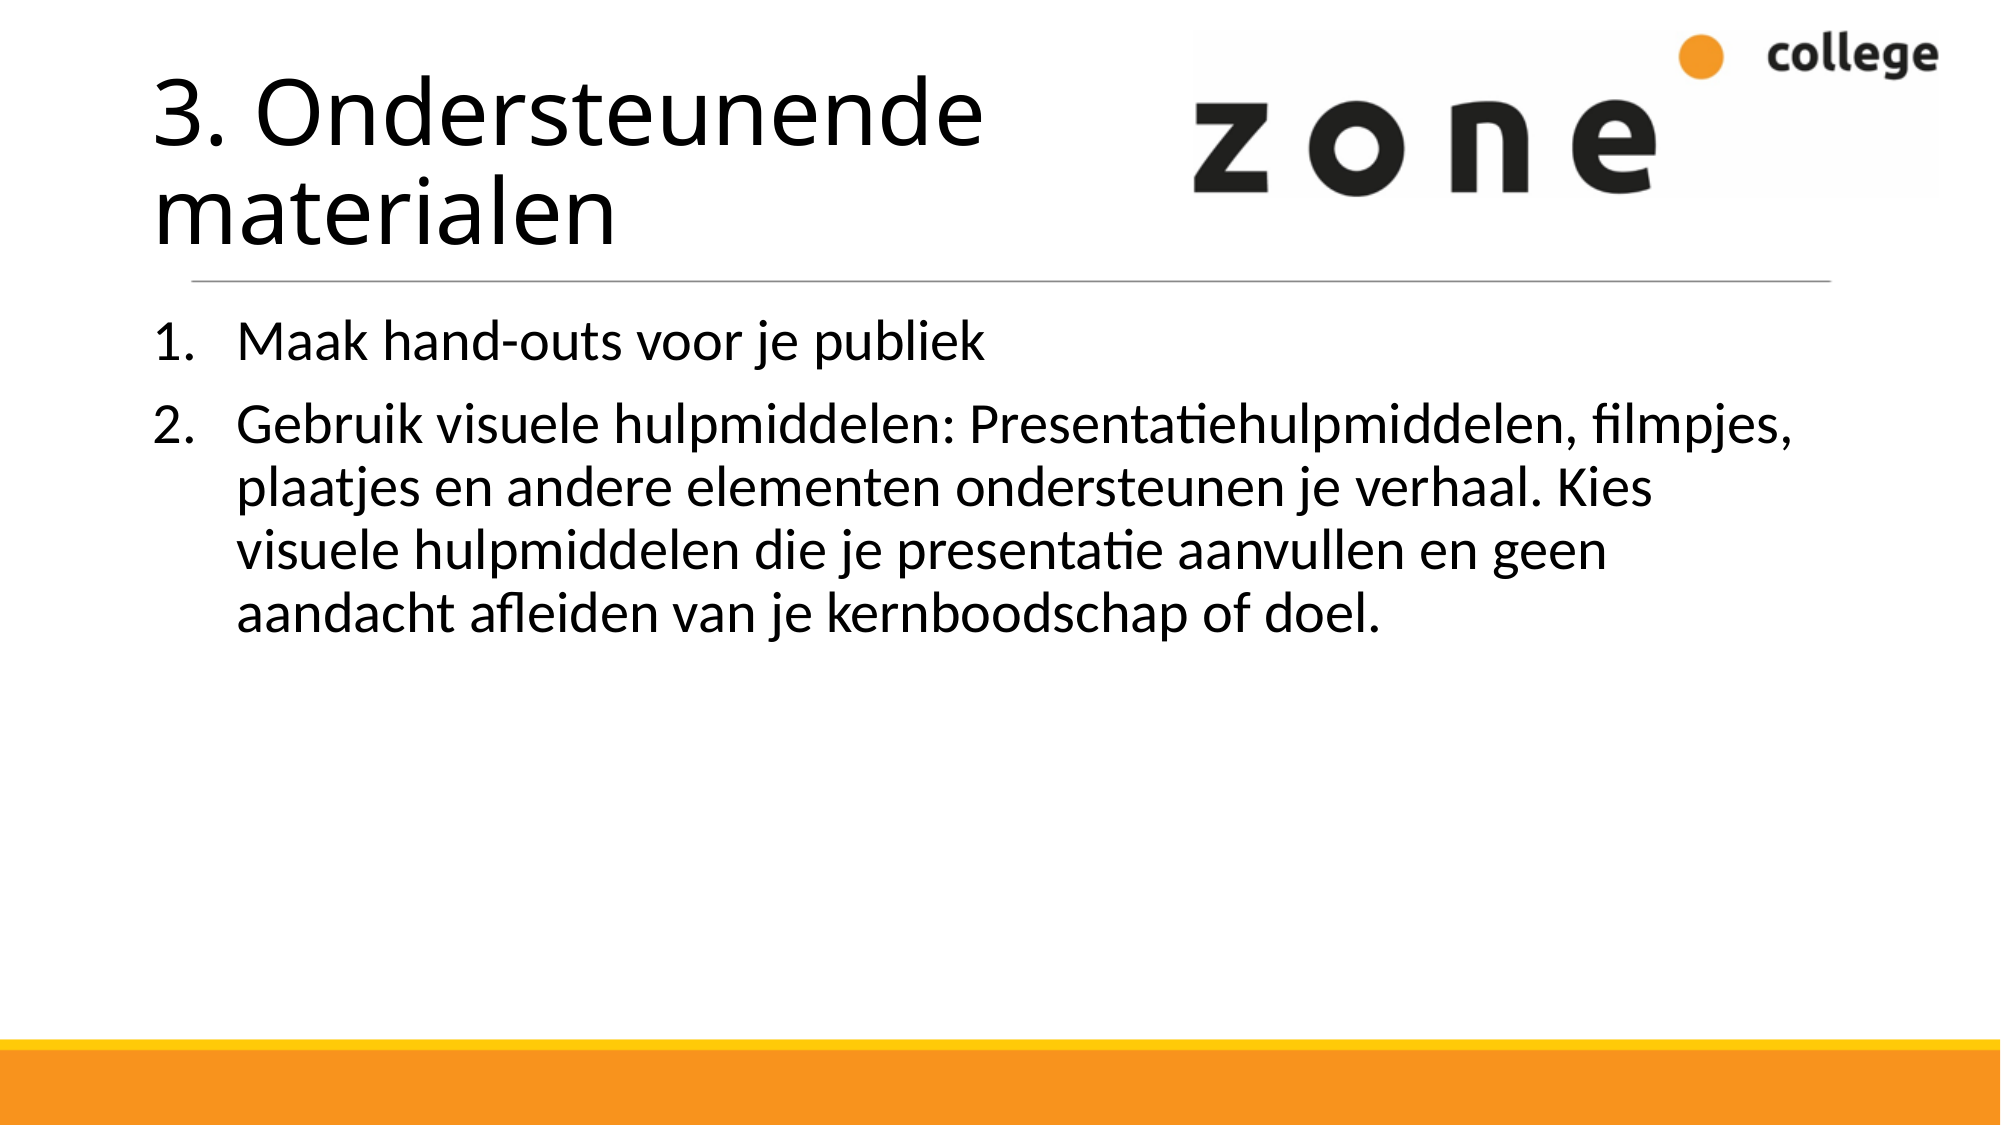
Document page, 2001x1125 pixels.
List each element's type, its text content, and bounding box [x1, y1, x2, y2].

title 3. Ondersteunende materialen [137, 56, 1202, 275]
list Maak hand-outs voor je publiek Gebruik visuele hulpmiddelen: Presentatiehulpmiddelen, filmpjes, plaatjes en andere elementen ondersteunen je verhaal. Kies visuele hulpmiddelen die je presentatie aanvullen en geen aandacht afleiden van je kernboodschap of doel. [137, 302, 1813, 1017]
picture [0, 0, 2001, 1125]
